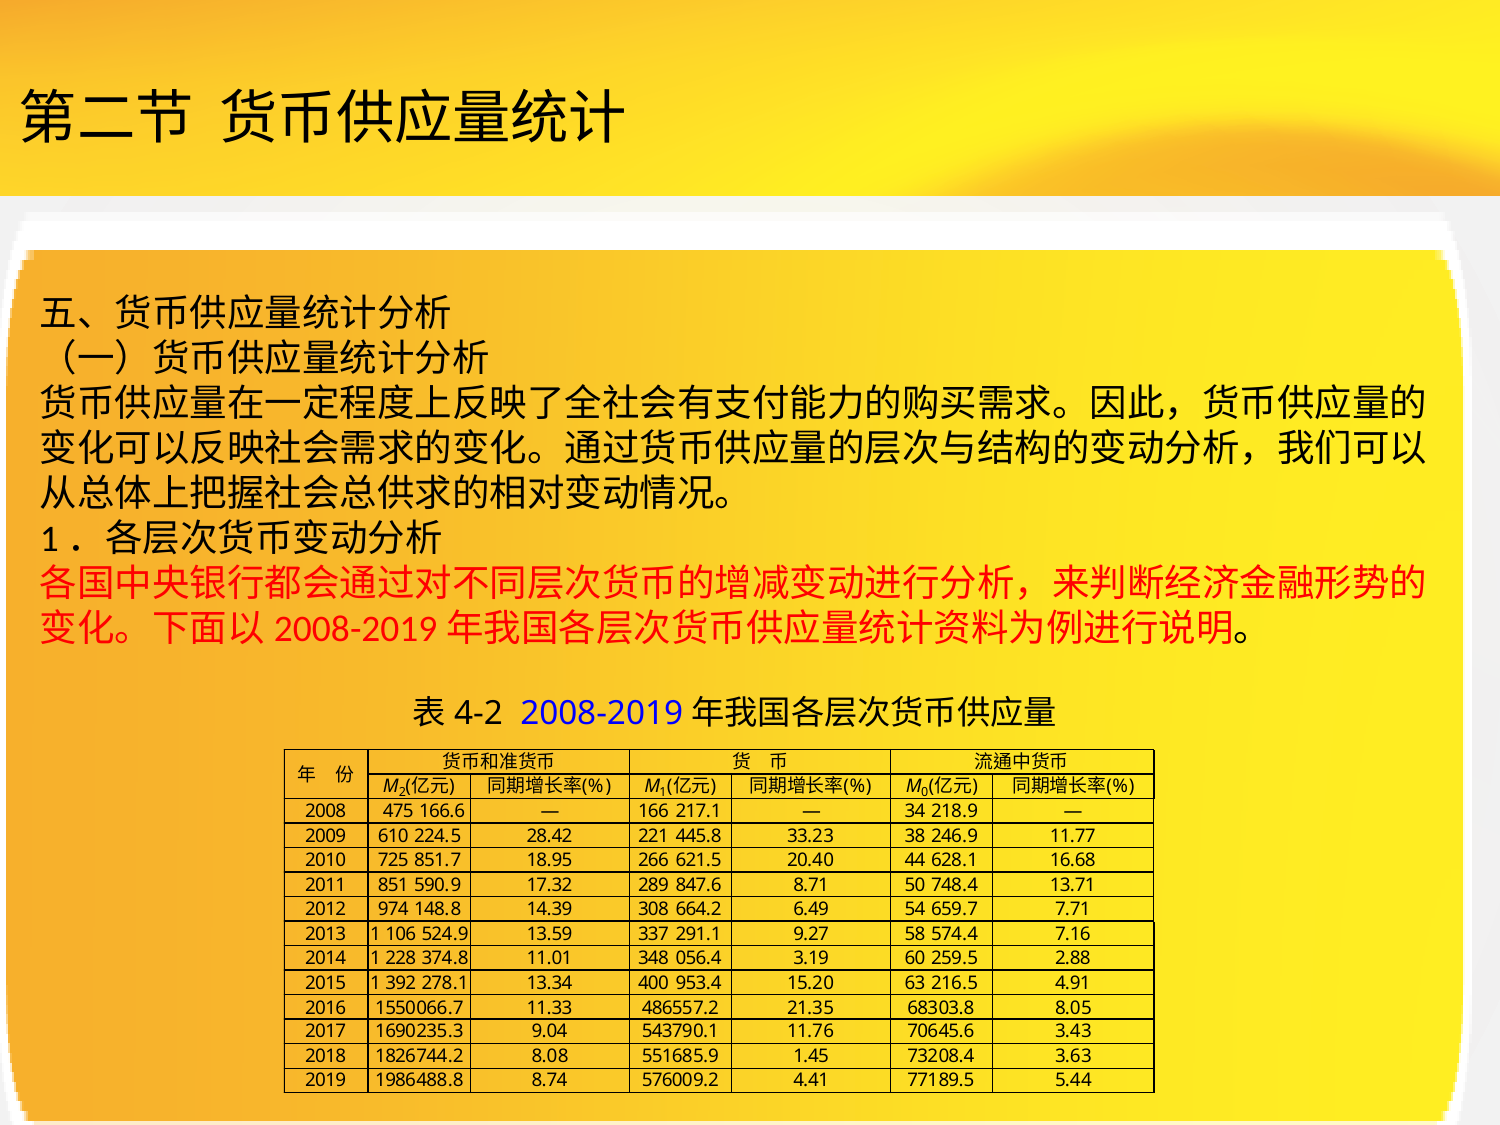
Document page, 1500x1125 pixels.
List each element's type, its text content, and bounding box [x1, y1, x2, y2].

picture [0, 0, 1500, 1125]
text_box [0, 196, 1475, 1125]
picture [283, 748, 1373, 1125]
title 第二节 货币供应量统计 [0, 56, 999, 173]
